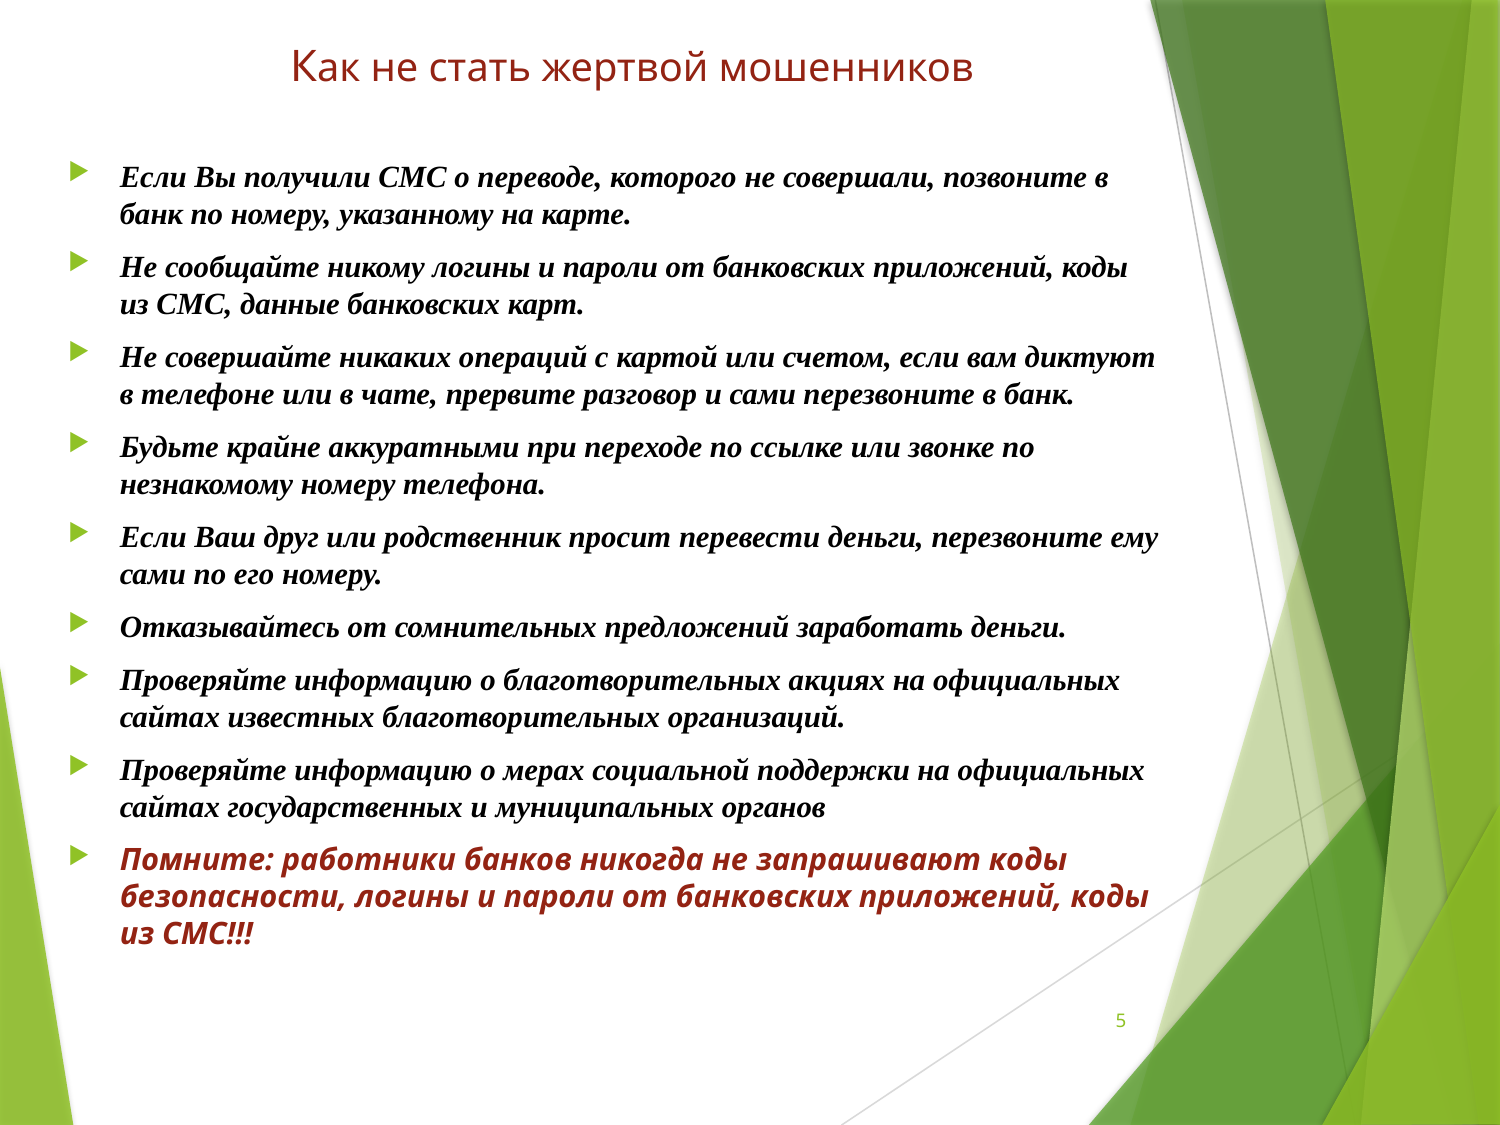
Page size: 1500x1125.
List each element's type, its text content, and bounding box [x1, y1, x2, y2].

slide_number 5 [1057, 991, 1142, 1051]
title Как не стать жертвой мошенников [265, 30, 999, 99]
list Если Вы получили СМС о переводе, которого не совершали, позвоните в банк по номеру, указанному на карте. Не сообщайте никому логины и пароли от банковских приложений, коды из СМС, данные банковских карт. Не совершайте никаких операций с картой или счетом, если вам диктуют в телефоне или в чате, прервите разговор и сами перезвоните в банк. Будьте крайне аккуратными при переходе по ссылке или звонке по незнакомому номеру телефона. Если Ваш друг или родственник просит перевести деньги, перезвоните ему сами по его номеру. Отказывайтесь от сомнительных предложений заработать деньги. Проверяйте информацию о благотворительных акциях на официальных сайтах известных благотворительных организаций. Проверяйте информацию о мерах социальной поддержки на официальных сайтах государственных и муниципальных органов Помните: работники банков никогда не запрашивают коды безопасности, логины и пароли от банковских приложений, коды из СМС!!! [53, 149, 1176, 991]
